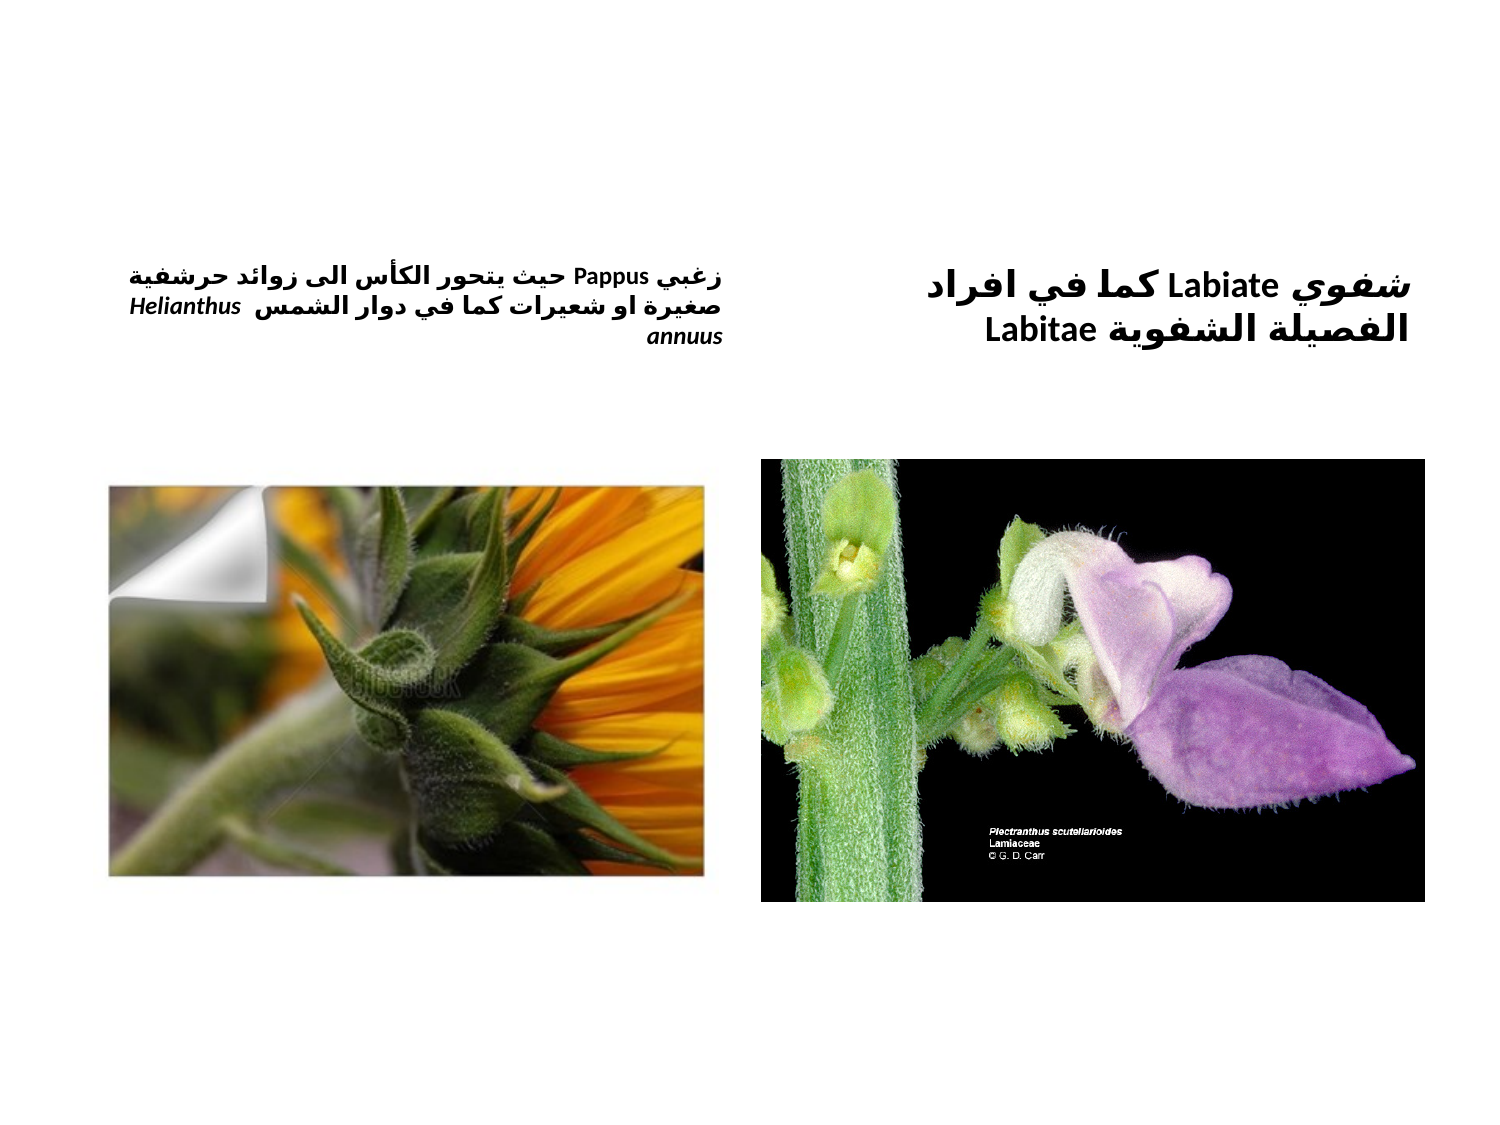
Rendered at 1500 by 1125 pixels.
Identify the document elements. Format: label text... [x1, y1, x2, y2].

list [93, 368, 720, 994]
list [761, 459, 1426, 902]
list زغبي Pappus حيث يتحور الكأس الى زوائد حرشفية صغيرة او شعيرات كما في دوار الشمس Helianthus annuus [75, 251, 738, 357]
list شفوي Labiate كما في افراد الفصيلة الشفوية Labitae [761, 251, 1425, 357]
